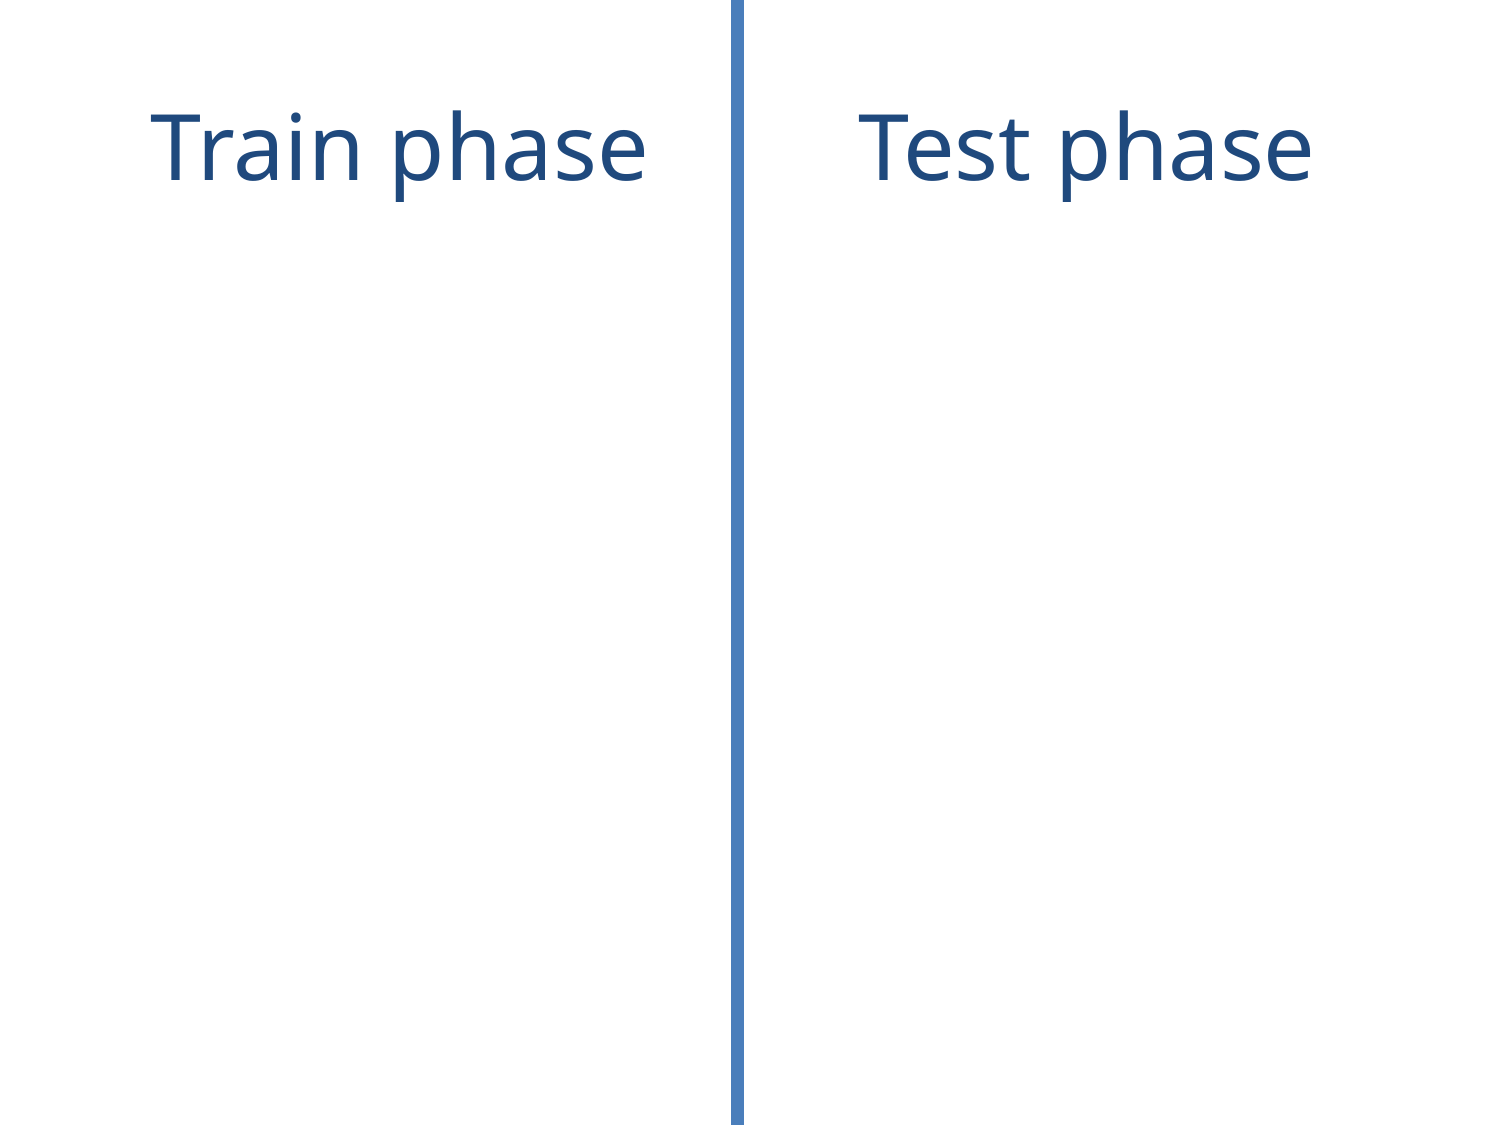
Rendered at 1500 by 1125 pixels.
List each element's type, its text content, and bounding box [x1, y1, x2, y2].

title Test phase [774, 50, 1400, 238]
text_box Train phase [87, 50, 713, 238]
